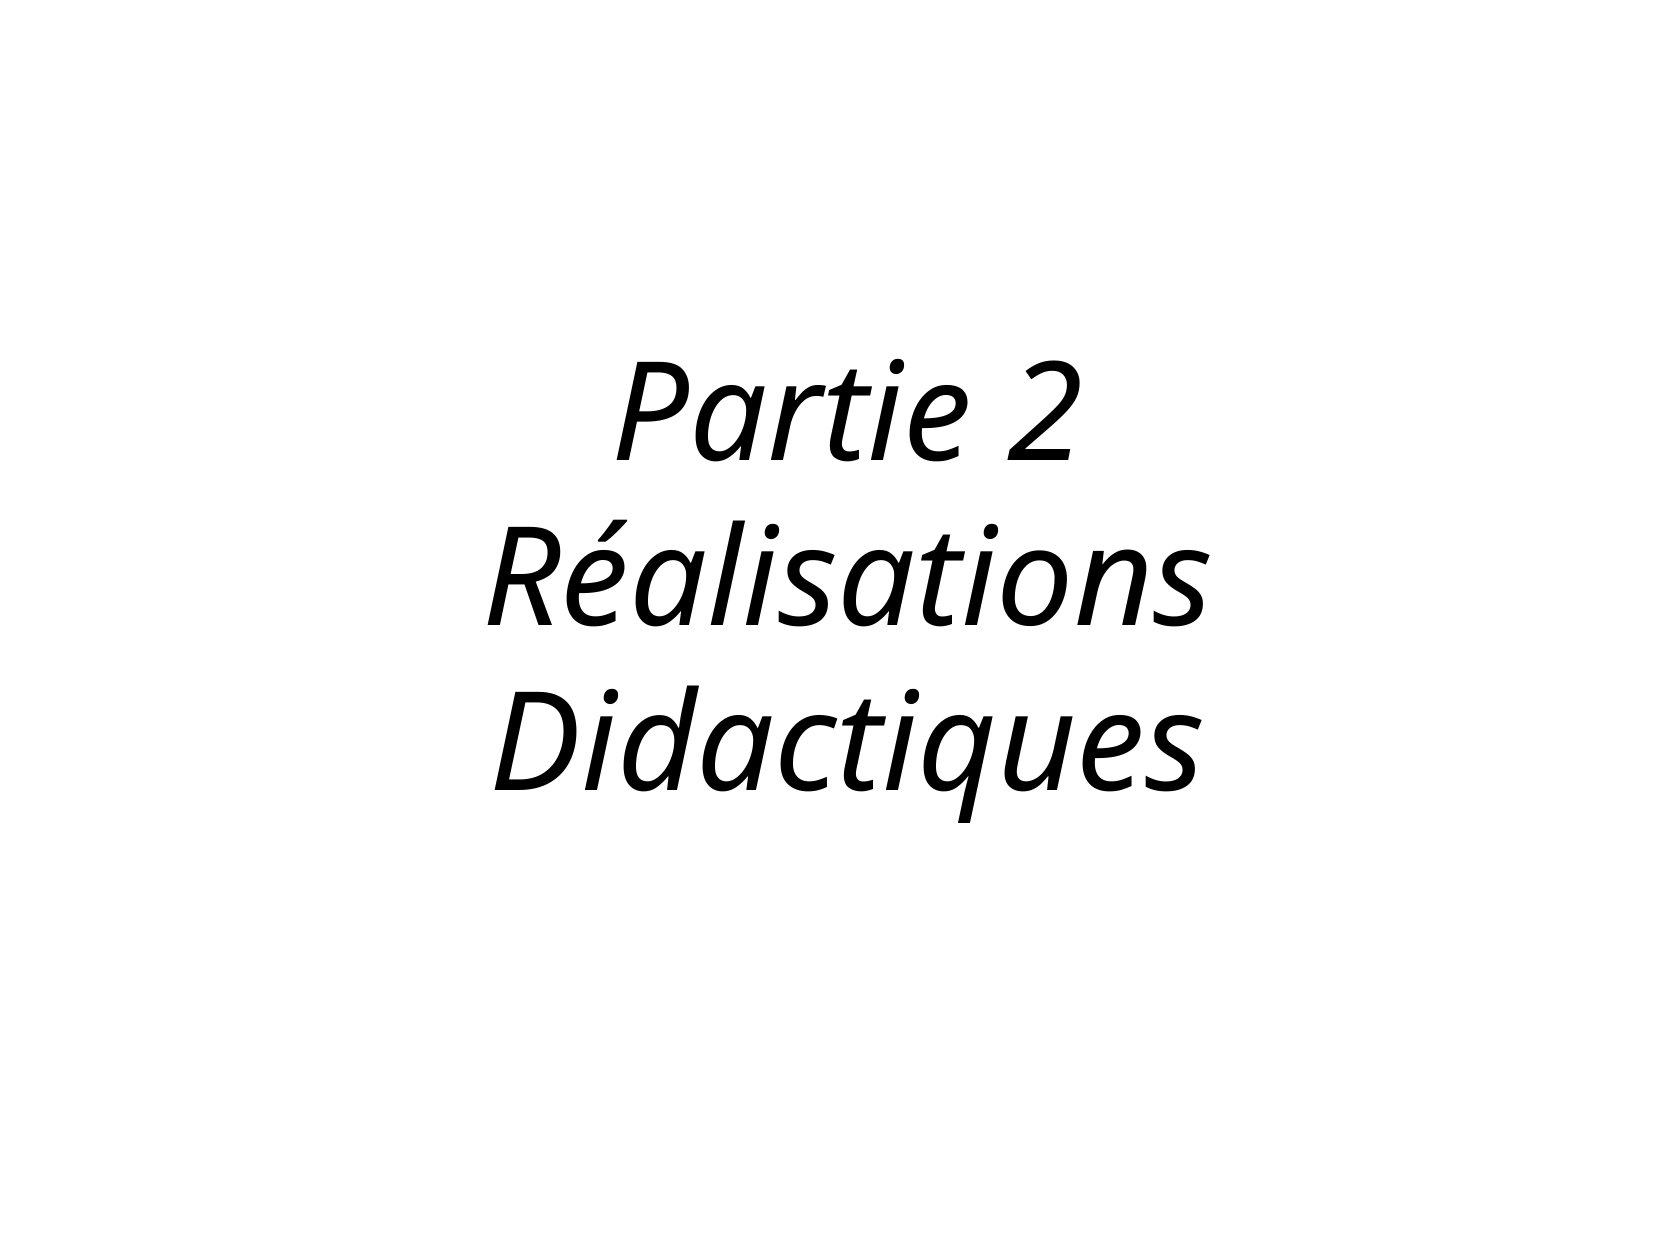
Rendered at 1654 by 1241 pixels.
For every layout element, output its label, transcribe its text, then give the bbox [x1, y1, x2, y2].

text_box Partie 2 Réalisations Didactiques [254, 219, 1441, 922]
